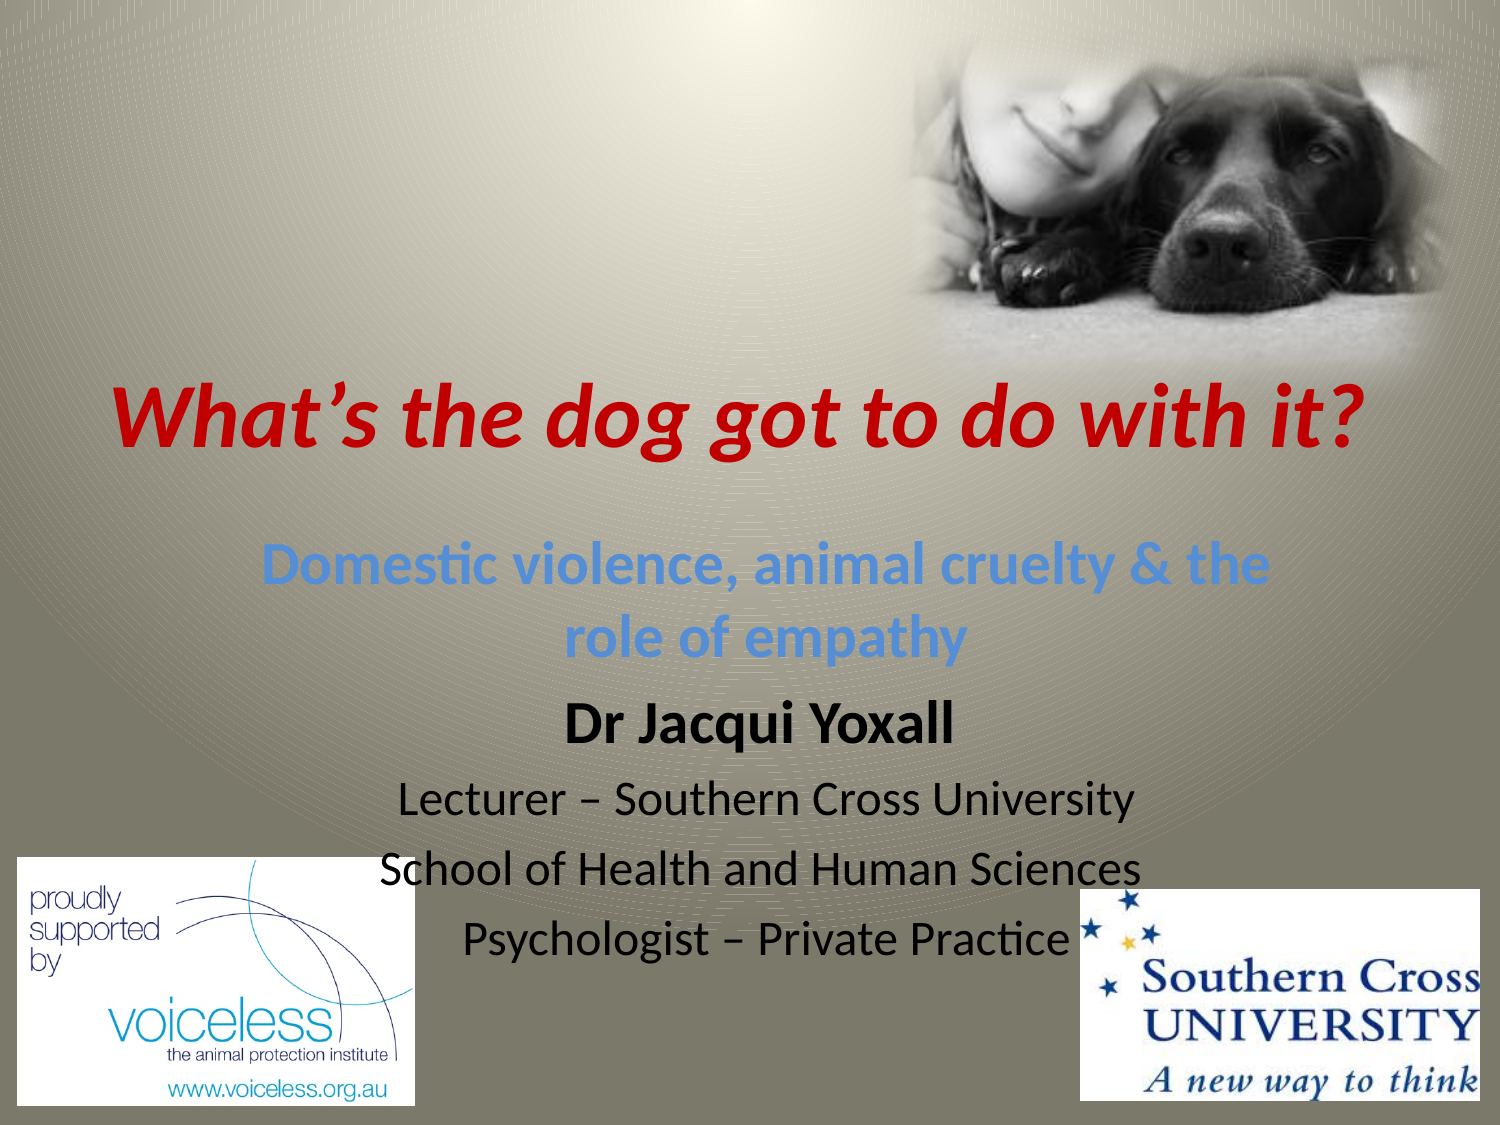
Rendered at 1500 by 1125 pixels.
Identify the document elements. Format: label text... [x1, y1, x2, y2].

title What’s the dog got to do with it? [29, 290, 1447, 532]
picture [1080, 889, 1480, 1101]
picture [17, 857, 415, 1106]
picture [973, 110, 1386, 290]
subtitle Domestic violence, animal cruelty & the role of empathy Dr Jacqui Yoxall Lecturer – Southern Cross University School of Health and Human Sciences Psychologist – Private Practice [242, 515, 1293, 976]
